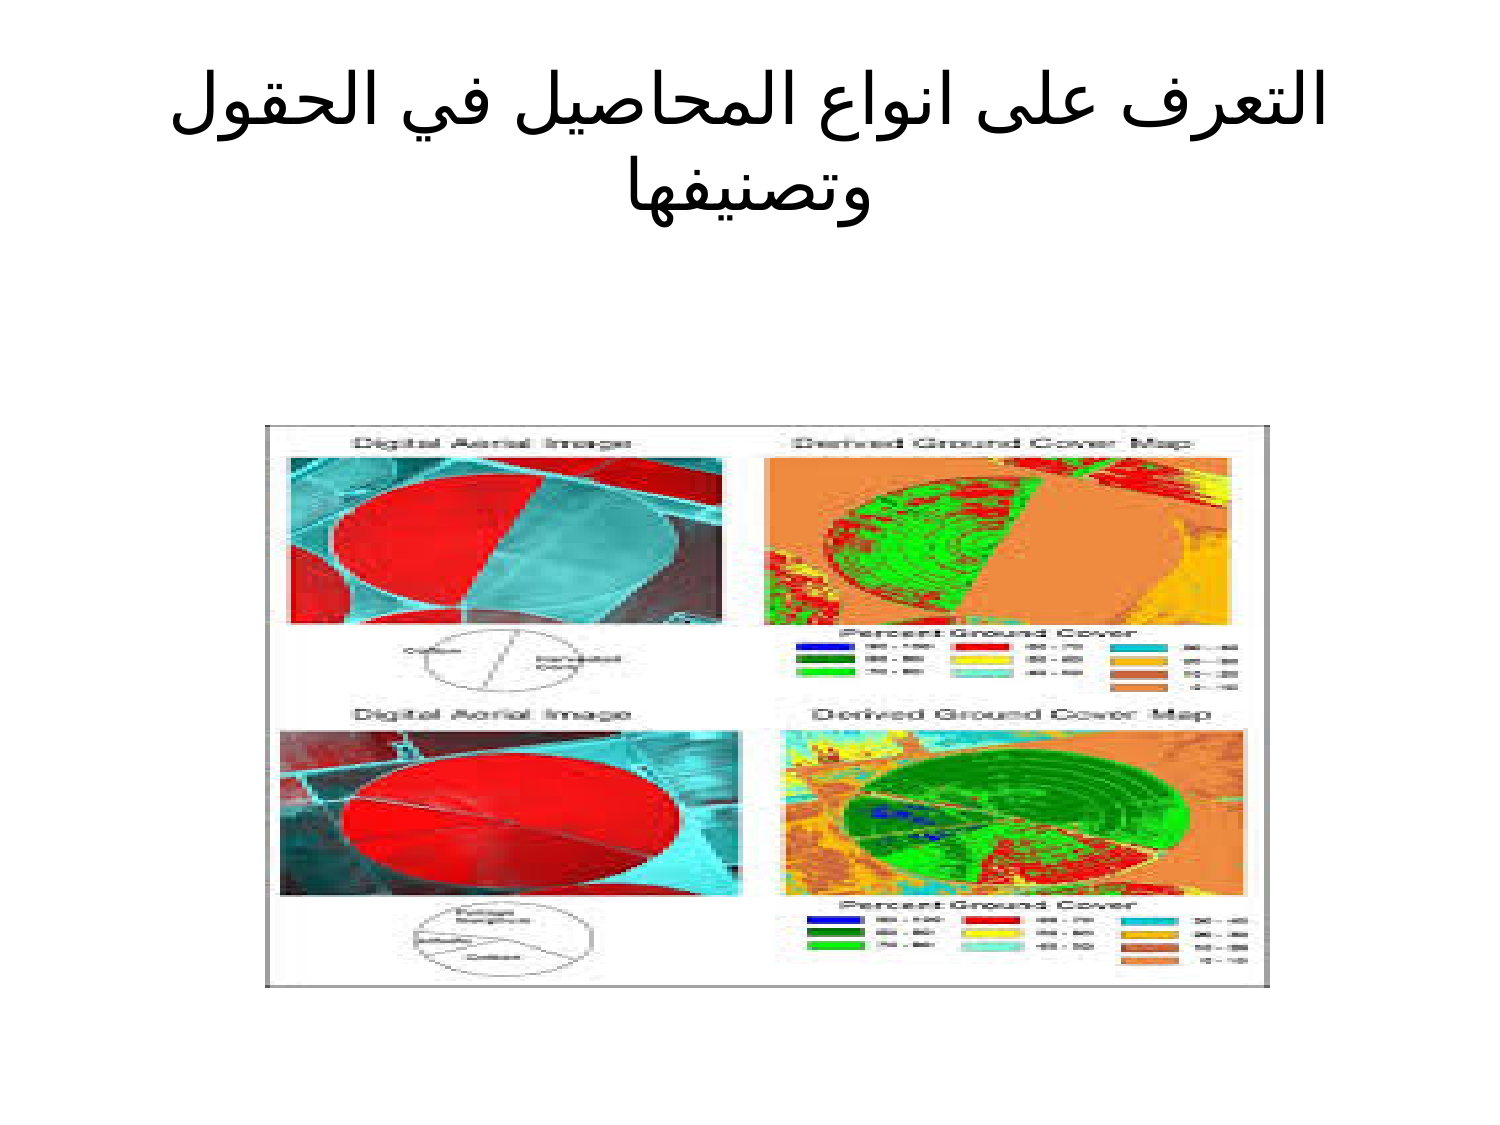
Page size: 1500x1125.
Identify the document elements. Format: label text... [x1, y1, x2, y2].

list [265, 424, 1270, 988]
title التعرف على انواع المحاصيل في الحقول وتصنيفها [75, 45, 1425, 233]
